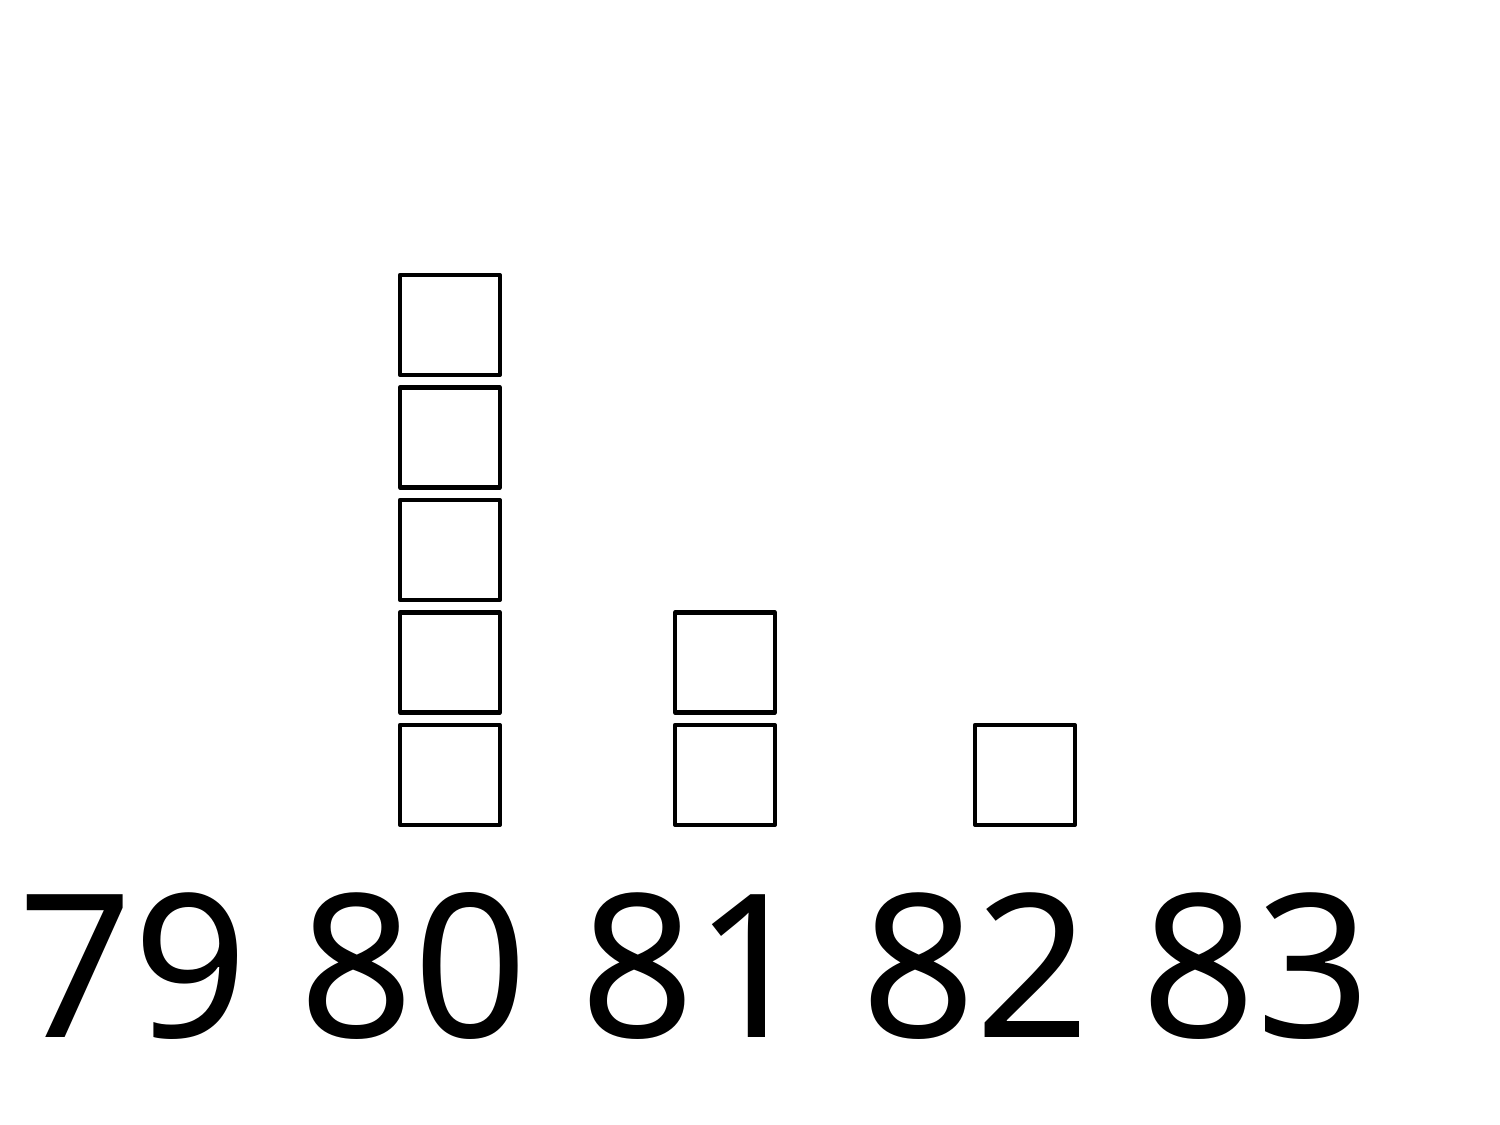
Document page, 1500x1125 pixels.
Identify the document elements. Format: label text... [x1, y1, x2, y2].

text_box 79 80 81 82 83 [0, 829, 1500, 1085]
text_box [973, 723, 1077, 827]
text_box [674, 612, 776, 826]
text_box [399, 274, 501, 826]
